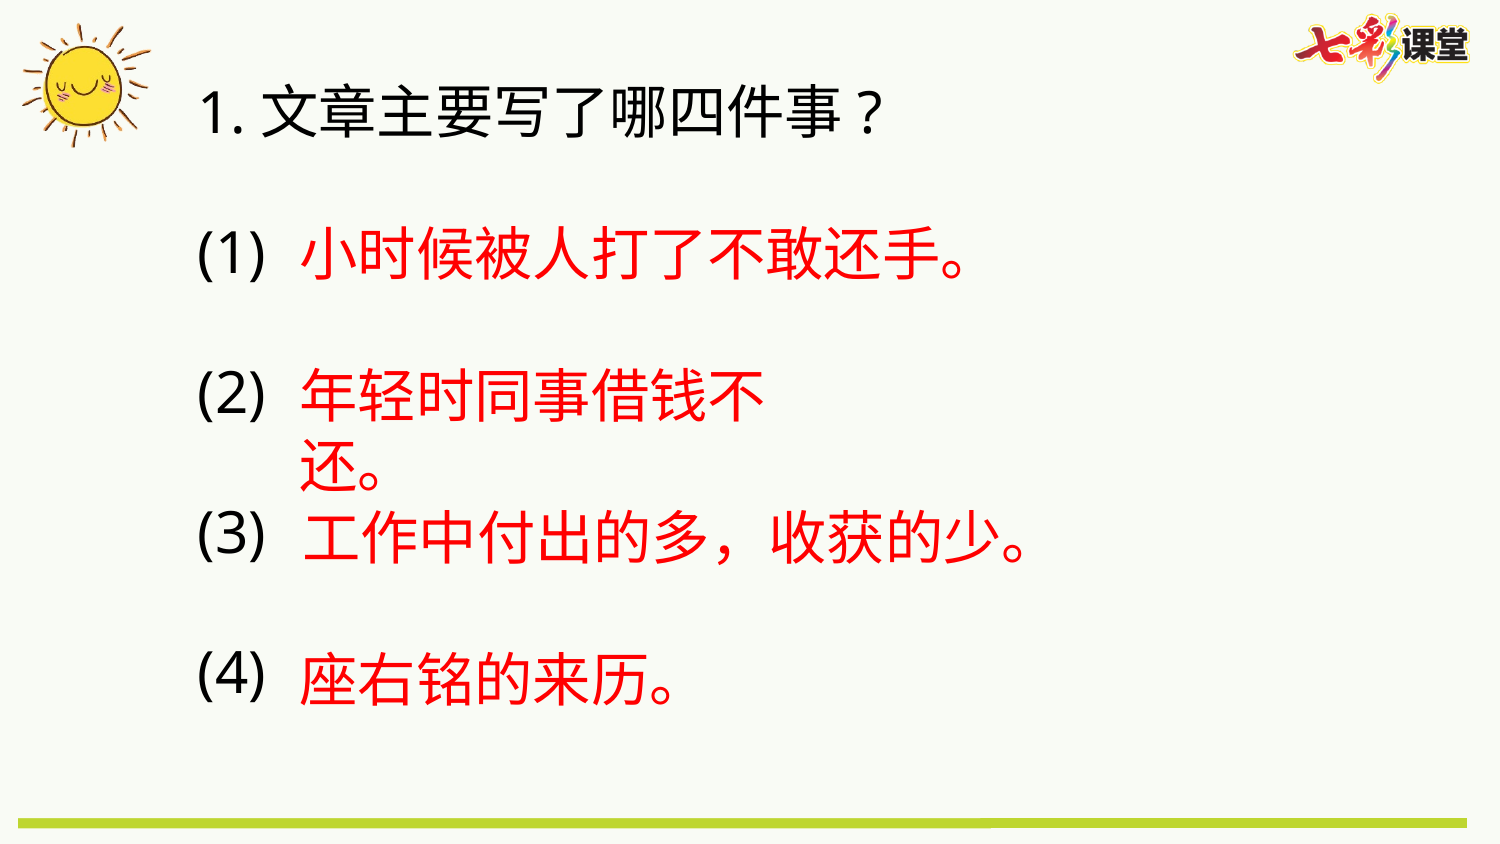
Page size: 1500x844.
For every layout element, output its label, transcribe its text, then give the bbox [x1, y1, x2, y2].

text_box 工作中付出的多，收获的少。 [287, 493, 1075, 579]
text_box 1.文章主要写了哪四件事? (1) (2) (3) (4) [182, 67, 1500, 713]
picture [1291, 9, 1472, 67]
text_box 座右铭的来历。 [285, 635, 912, 721]
picture [0, 0, 173, 172]
picture [18, 771, 1467, 844]
text_box 年轻时同事借钱不还。 [285, 351, 863, 506]
text_box 小时候被人打了不敢还手。 [285, 209, 1115, 295]
